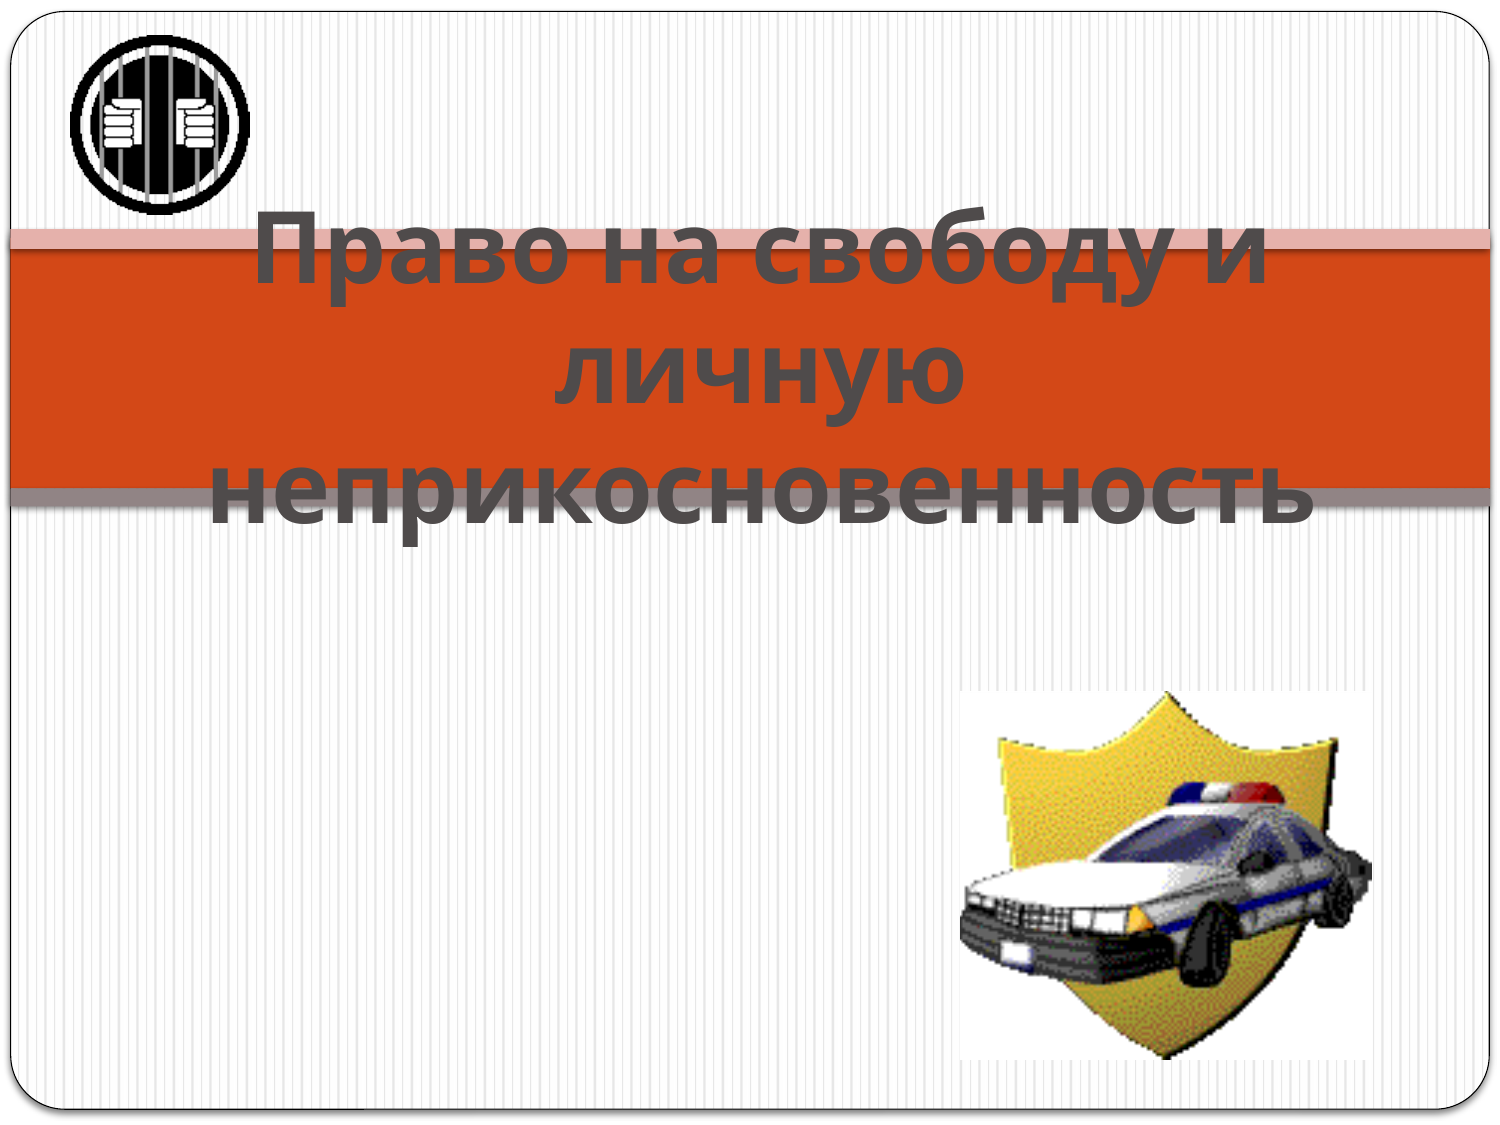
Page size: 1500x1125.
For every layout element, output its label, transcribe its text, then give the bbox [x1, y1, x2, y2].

picture [70, 34, 251, 216]
picture [960, 691, 1372, 1061]
title Право на свободу и личную неприкосновенность [23, 247, 1500, 489]
